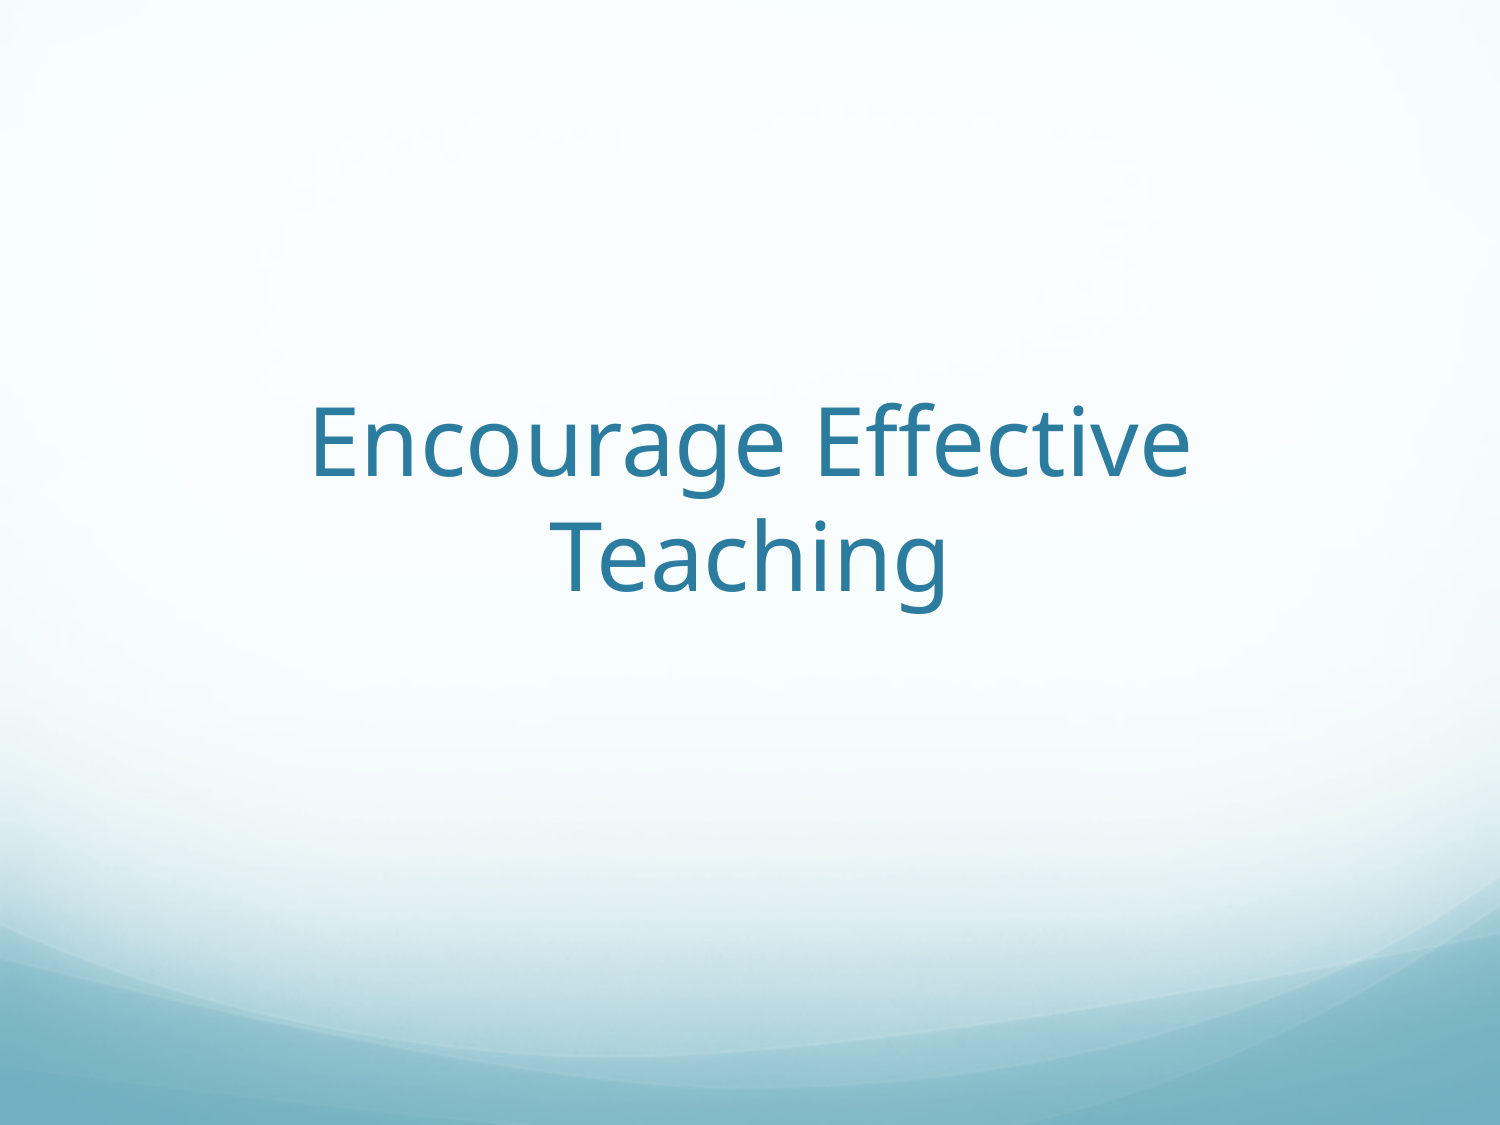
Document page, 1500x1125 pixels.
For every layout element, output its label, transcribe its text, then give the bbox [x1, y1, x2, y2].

title Encourage Effective Teaching [90, 394, 1412, 618]
